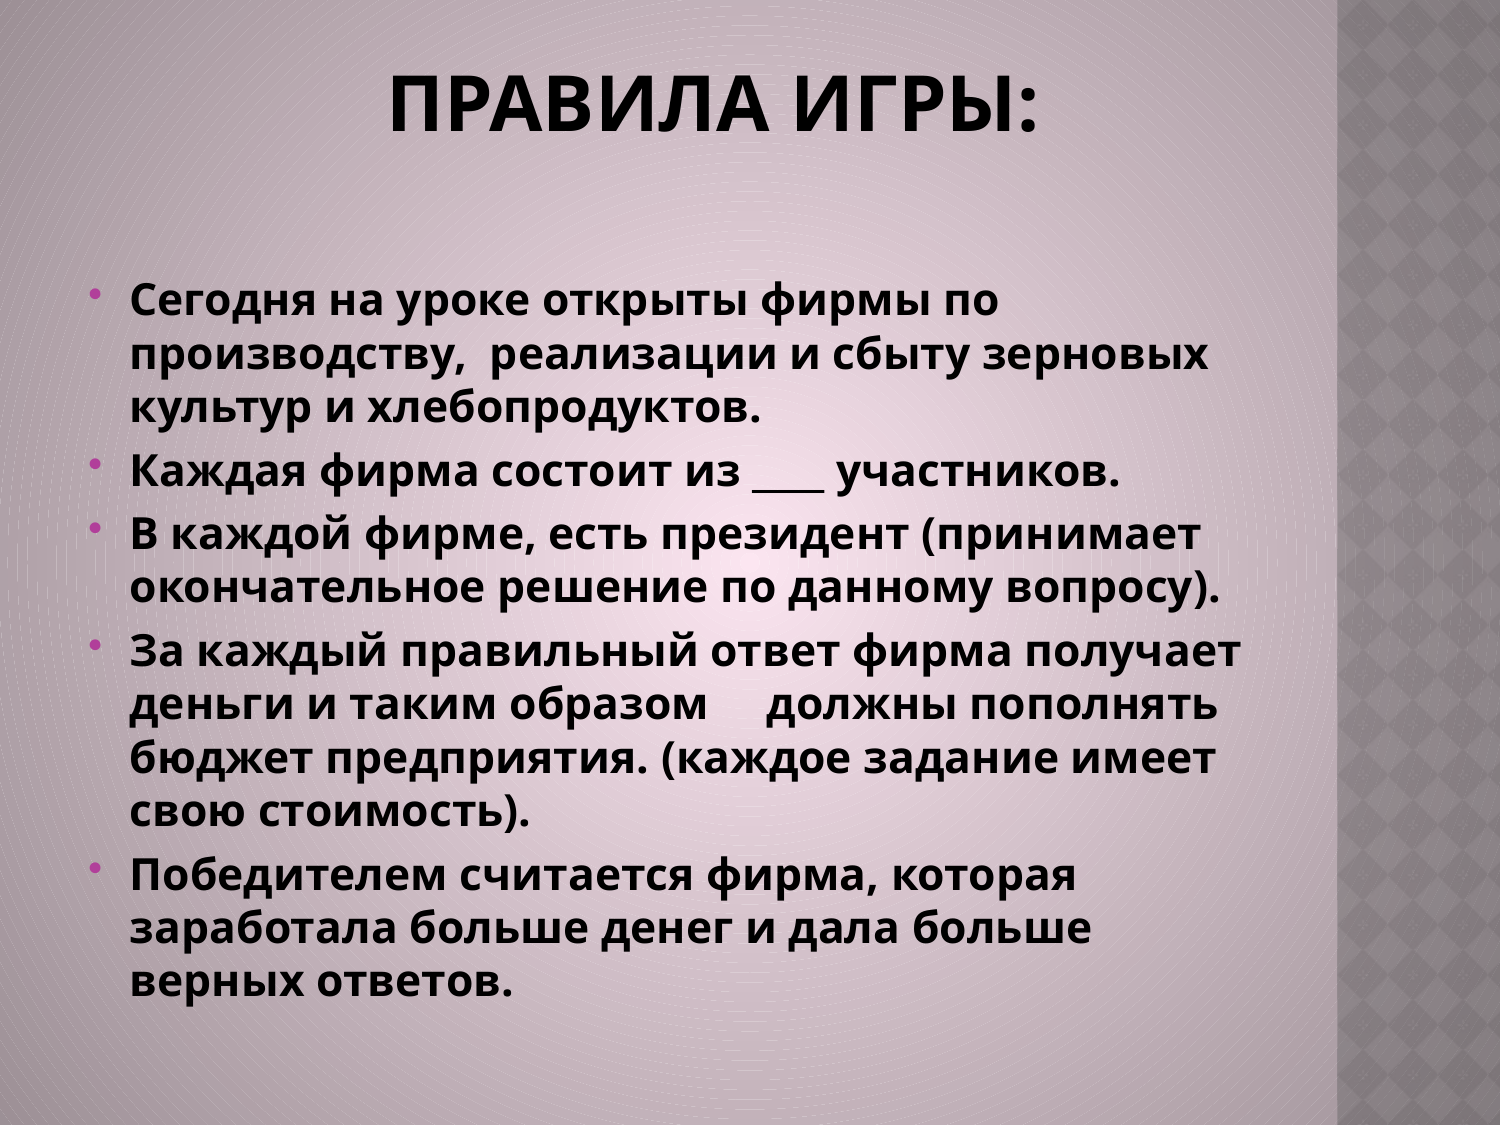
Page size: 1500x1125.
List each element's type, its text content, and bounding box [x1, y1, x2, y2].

list Сегодня на уроке открыты фирмы по производству, реализации и сбыту зерновых культур и хлебопродуктов. Каждая фирма состоит из ____ участников. В каждой фирме, есть президент (принимает окончательное решение по данному вопросу). За каждый правильный ответ фирма получает деньги и таким образом должны пополнять бюджет предприятия. (каждое задание имеет свою стоимость). Победителем считается фирма, которая заработала больше денег и дала больше верных ответов. [75, 264, 1263, 1059]
title Правила игры: [75, 52, 1263, 240]
